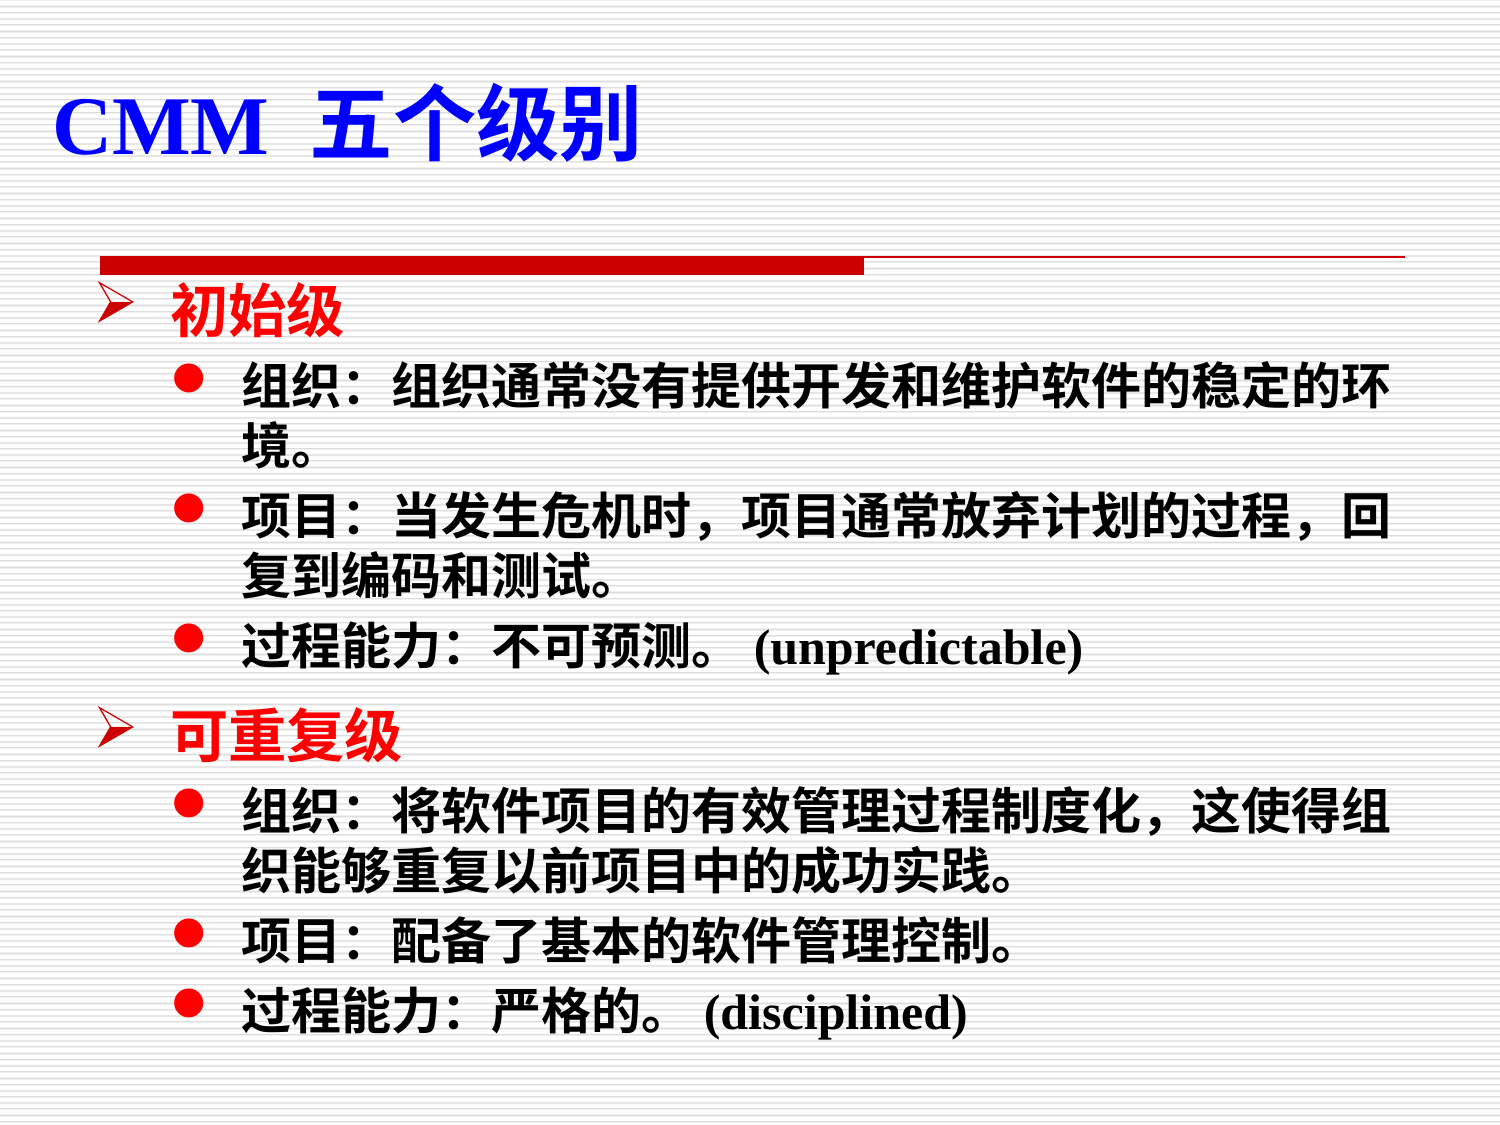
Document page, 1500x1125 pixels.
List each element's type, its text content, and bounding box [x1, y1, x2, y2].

text_box CMM 五个级别 [37, 67, 1500, 175]
picture [0, 0, 1500, 1125]
text_box 初始级 组织：组织通常没有提供开发和维护软件的稳定的环境。 项目：当发生危机时，项目通常放弃计划的过程，回复到编码和测试。 过程能力：不可预测。(unpredictable) 可重复级 组织：将软件项目的有效管理过程制度化，这使得组织能够重复以前项目中的成功实践。 项目：配备了基本的软件管理控制。 过程能力：严格的。(disciplined) [78, 267, 1437, 1125]
